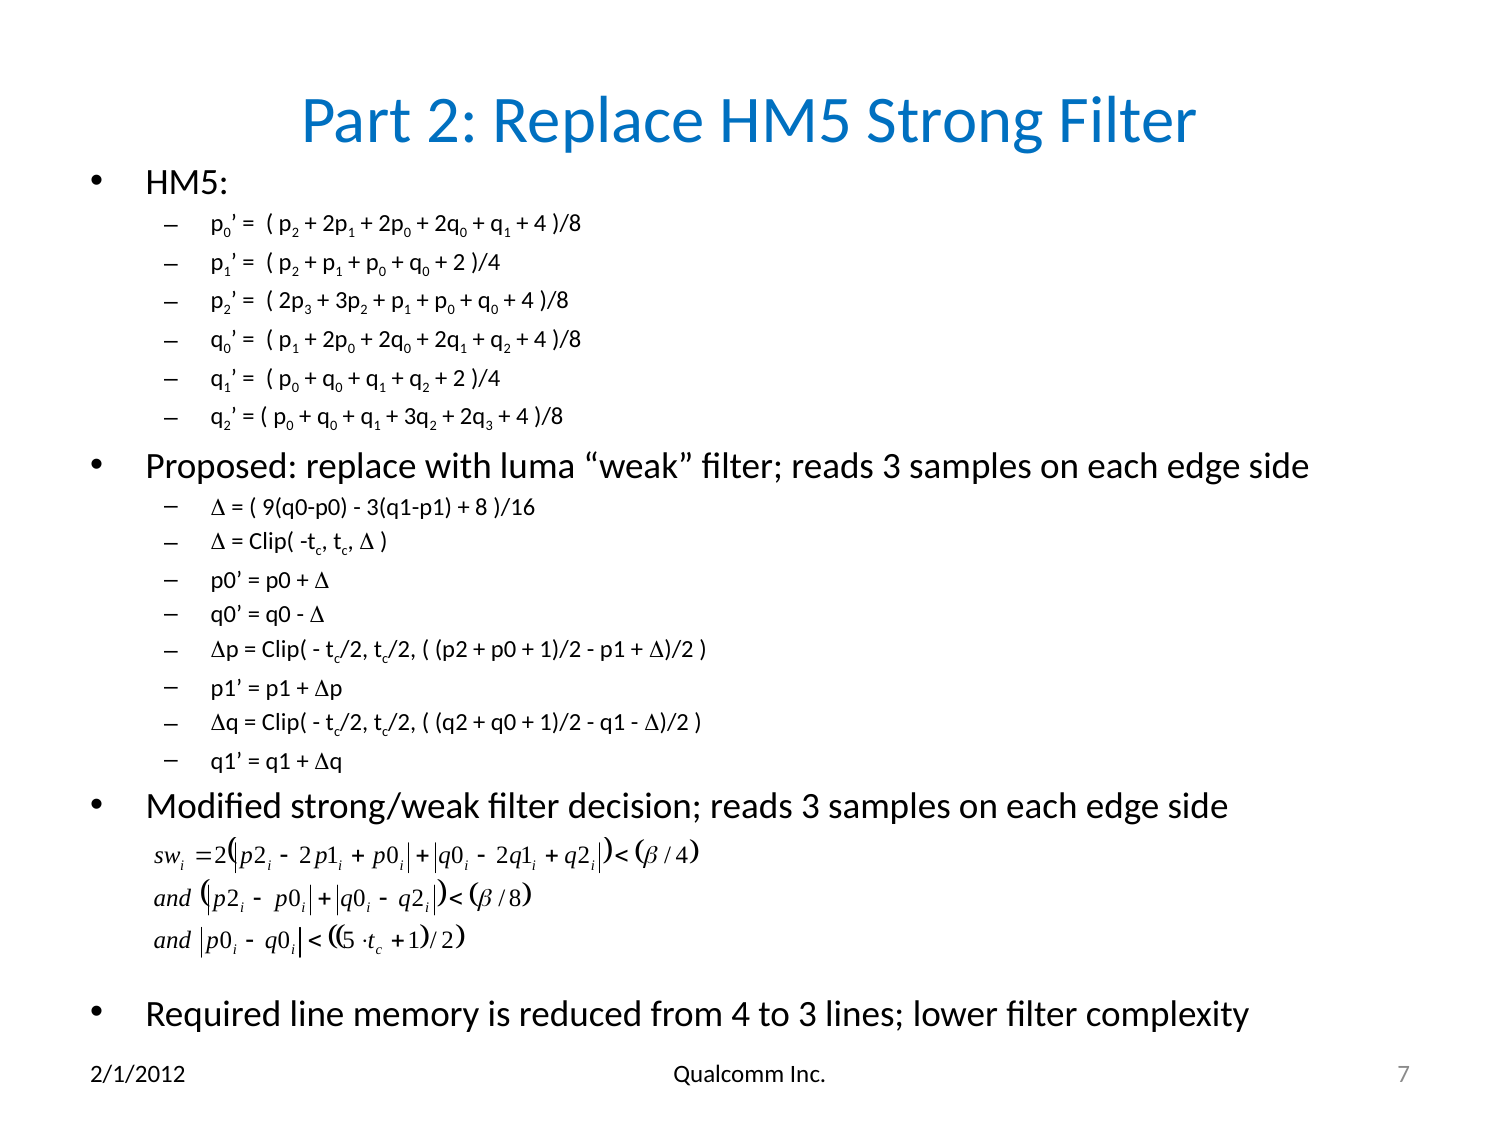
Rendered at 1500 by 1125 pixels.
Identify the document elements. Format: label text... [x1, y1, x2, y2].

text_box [149, 837, 709, 963]
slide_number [75, 1050, 425, 1103]
slide_number 7 [1074, 1050, 1425, 1103]
title Part 2: Replace HM5 Strong Filter [75, 45, 1425, 149]
footer Qualcomm Inc. [512, 1050, 988, 1103]
list HM5: p0’ = ( p2 + 2p1 + 2p0 + 2q0 + q1 + 4 )/8 p1’ = ( p2 + p1 + p0 + q0 + 2 )/4 p2’ = ( 2p3 + 3p2 + p1 + p0 + q0 + 4 )/8 q0’ = ( p1 + 2p0 + 2q0 + 2q1 + q2 + 4 )/8 q1’ = ( p0 + q0 + q1 + q2 + 2 )/4 q2’ = ( p0 + q0 + q1 + 3q2 + 2q3 + 4 )/8 Proposed: replace with luma “weak” filter; reads 3 samples on each edge side  = ( 9(q0-p0) - 3(q1-p1) + 8 )/16  = Clip( -tc, tc,  ) p0’ = p0 +  q0’ = q0 -  p = Clip( - tc/2, tc/2, ( (p2 + p0 + 1)/2 - p1 + )/2 ) p1’ = p1 + p q = Clip( - tc/2, tc/2, ( (q2 + q0 + 1)/2 - q1 - )/2 ) q1’ = q1 + q Modified strong/weak filter decision; reads 3 samples on each edge side Required line memory is reduced from 4 to 3 lines; lower filter complexity [75, 149, 1425, 1050]
